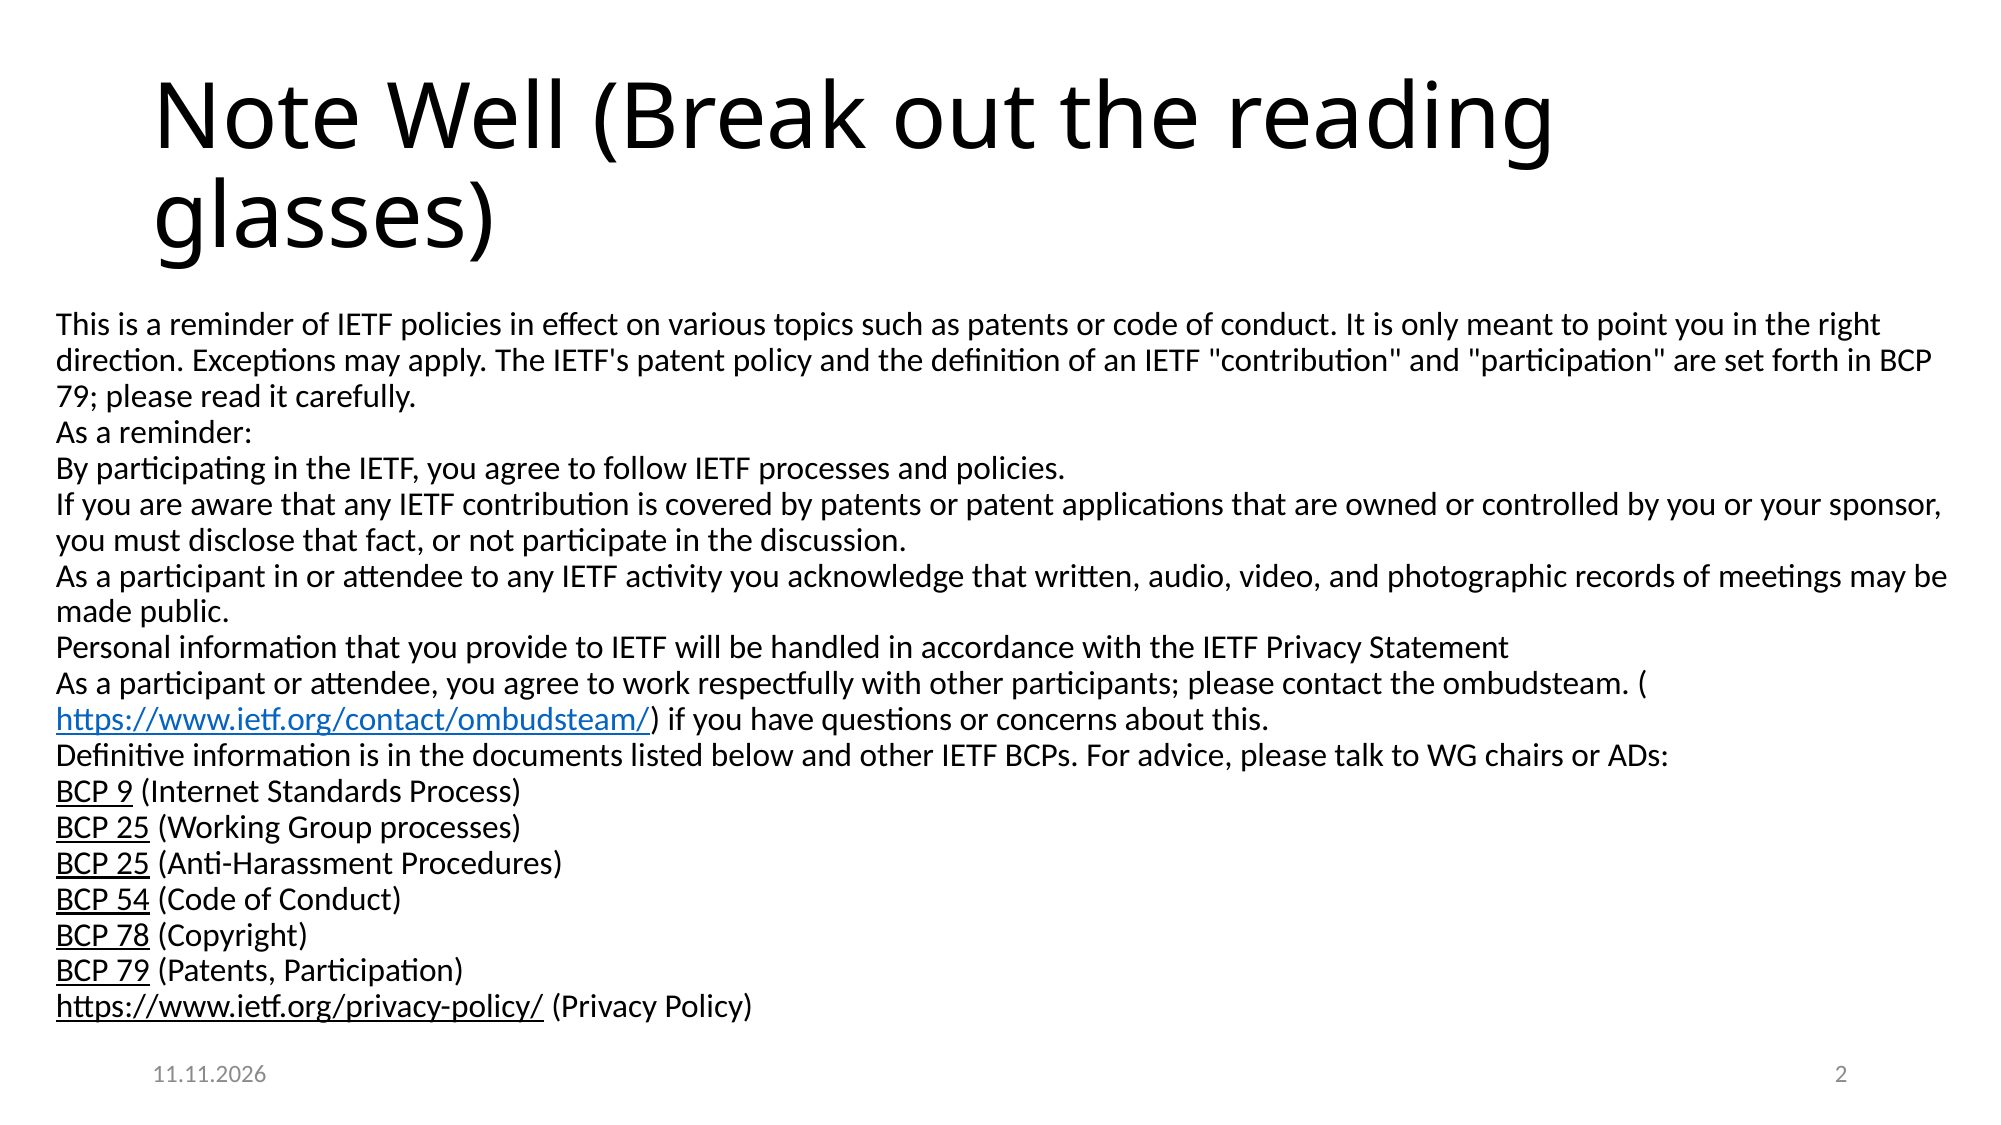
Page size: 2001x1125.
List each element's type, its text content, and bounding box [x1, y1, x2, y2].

list This is a reminder of IETF policies in effect on various topics such as patents or code of conduct. It is only meant to point you in the right direction. Exceptions may apply. The IETF's patent policy and the definition of an IETF "contribution" and "participation" are set forth in BCP 79; please read it carefully. As a reminder: By participating in the IETF, you agree to follow IETF processes and policies. If you are aware that any IETF contribution is covered by patents or patent applications that are owned or controlled by you or your sponsor, you must disclose that fact, or not participate in the discussion. As a participant in or attendee to any IETF activity you acknowledge that written, audio, video, and photographic records of meetings may be made public. Personal information that you provide to IETF will be handled in accordance with the IETF Privacy Statement As a participant or attendee, you agree to work respectfully with other participants; please contact the ombudsteam. (https://www.ietf.org/contact/ombudsteam/) if you have questions or concerns about this. Definitive information is in the documents listed below and other IETF BCPs. For advice, please talk to WG chairs or ADs: BCP 9 (Internet Standards Process) BCP 25 (Working Group processes) BCP 25 (Anti-Harassment Procedures) BCP 54 (Code of Conduct) BCP 78 (Copyright) BCP 79 (Patents, Participation) https://www.ietf.org/privacy-policy/ (Privacy Policy) [40, 299, 1972, 1014]
title Note Well (Break out the reading glasses) [137, 59, 1863, 278]
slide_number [137, 1042, 588, 1103]
slide_number 3 [1412, 1042, 1863, 1103]
